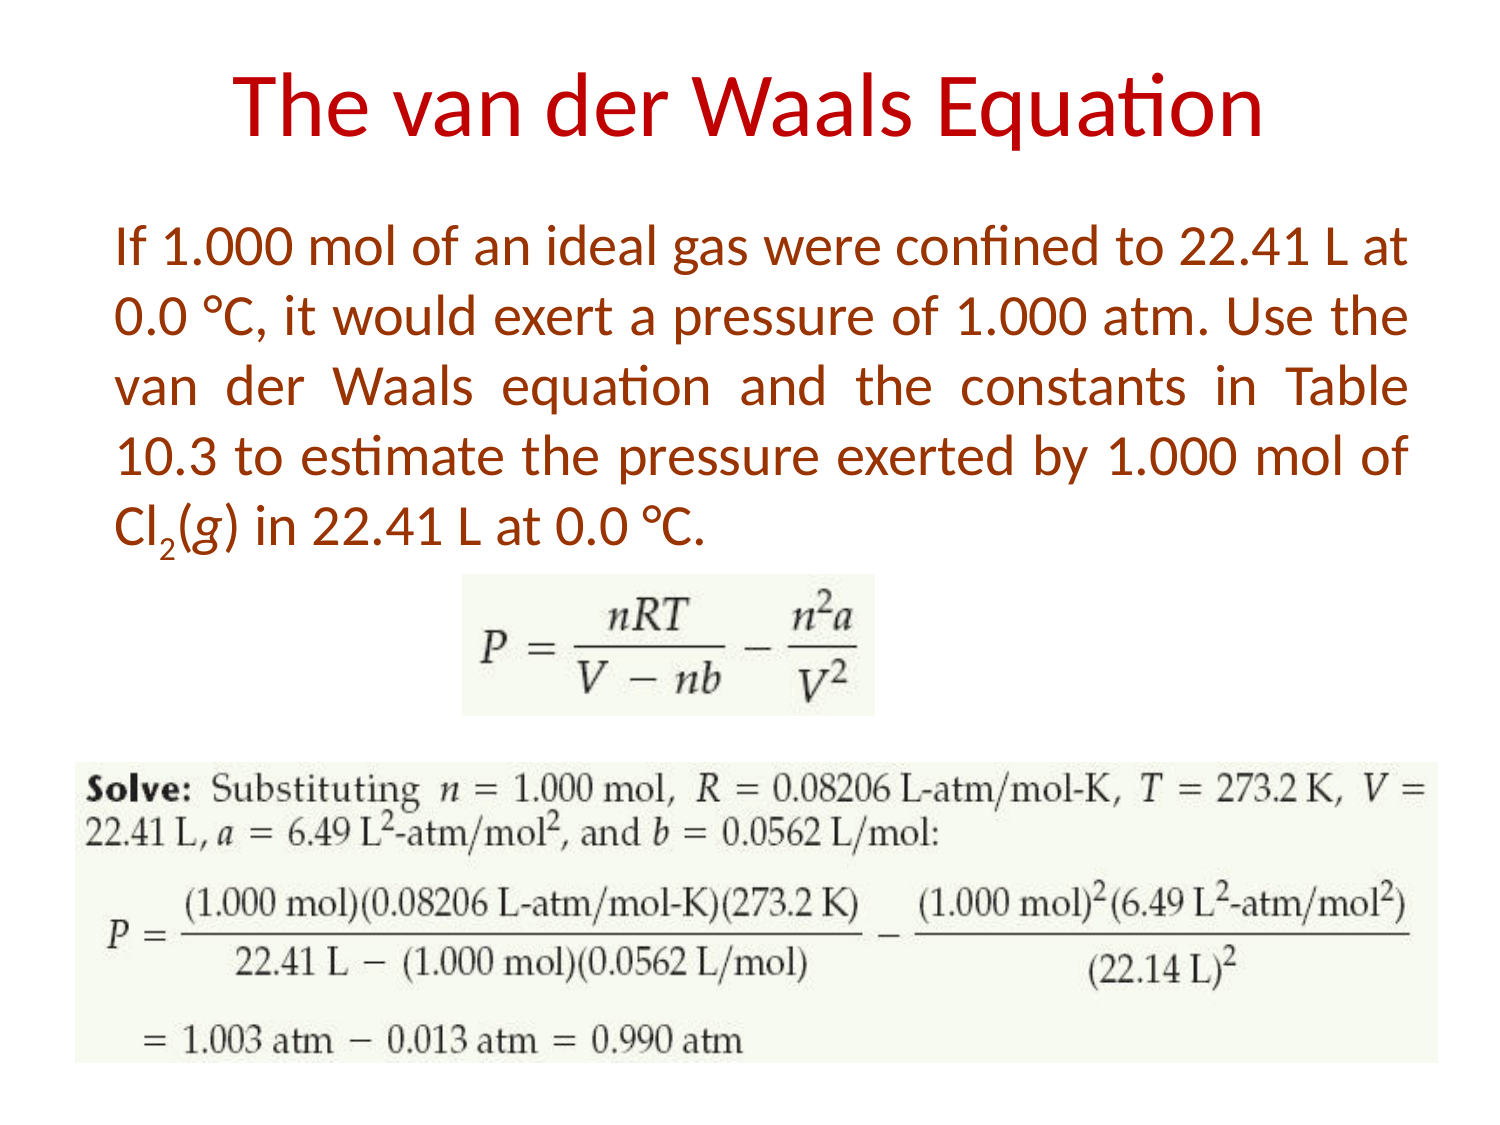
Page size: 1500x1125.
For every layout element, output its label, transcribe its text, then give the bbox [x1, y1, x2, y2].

text_box The van der Waals Equation [112, 37, 1388, 200]
picture [462, 574, 876, 716]
text_box If 1.000 mol of an ideal gas were confined to 22.41 L at 0.0 °C, it would exert a pressure of 1.000 atm. Use the van der Waals equation and the constants in Table 10.3 to estimate the pressure exerted by 1.000 mol of Cl2(g) in 22.41 L at 0.0 °C. [99, 200, 1425, 575]
picture [74, 762, 1438, 1063]
